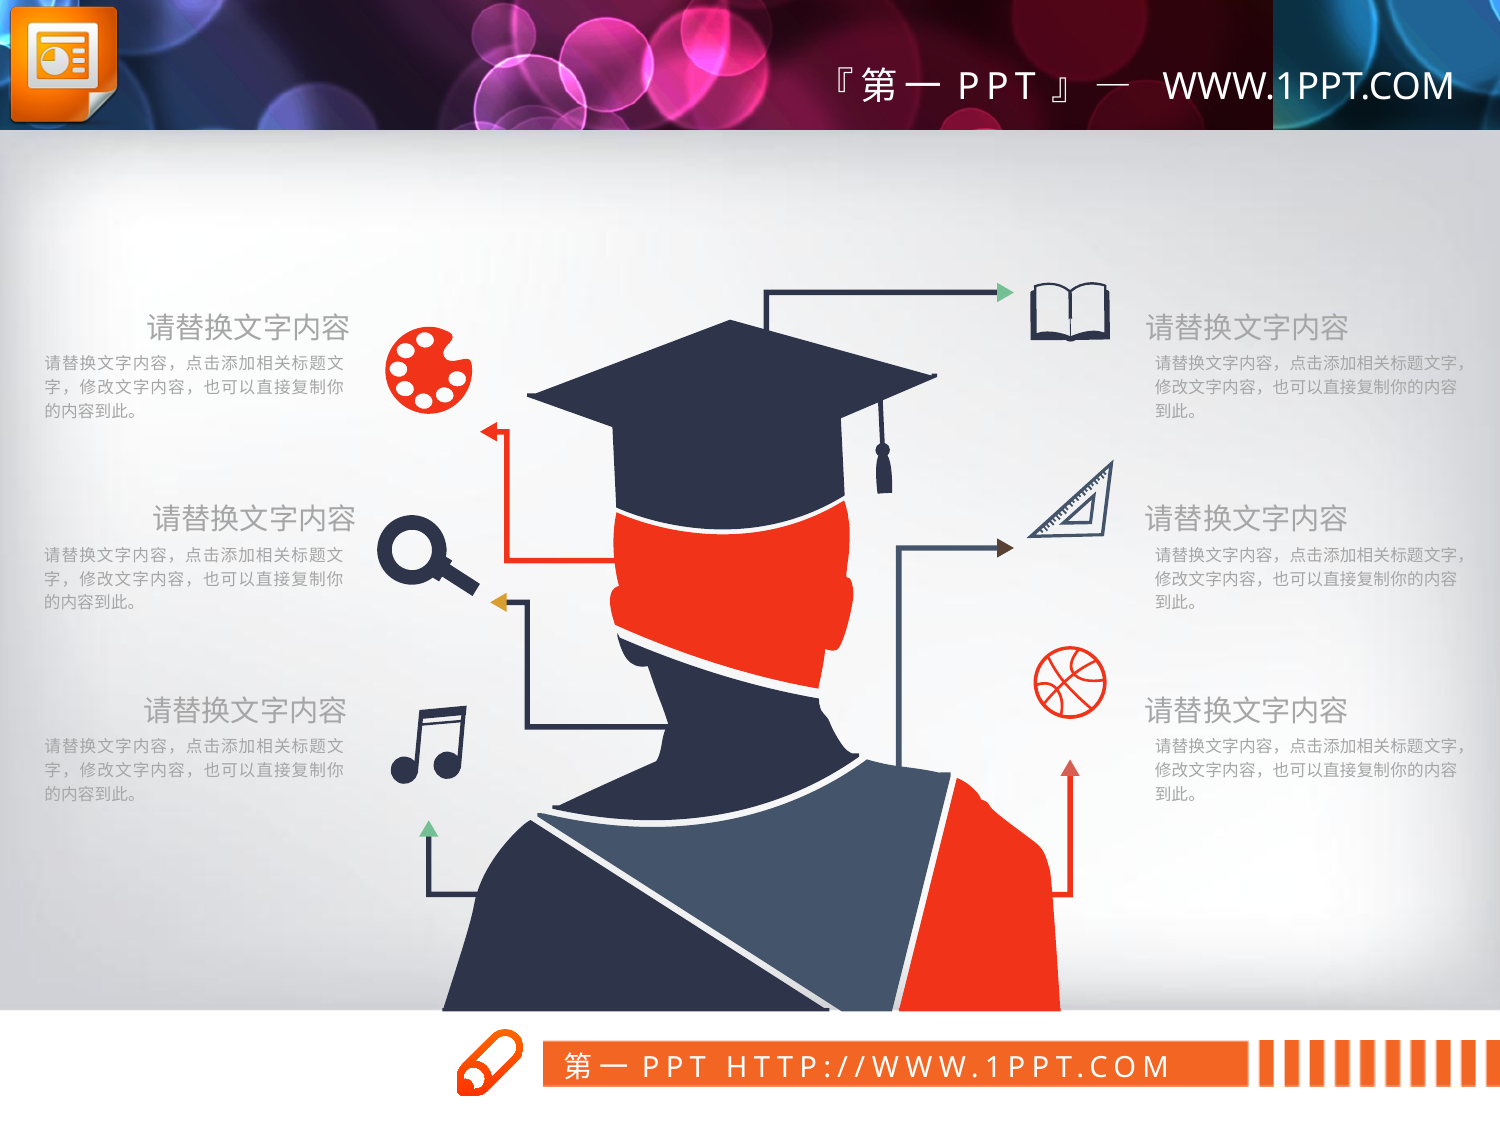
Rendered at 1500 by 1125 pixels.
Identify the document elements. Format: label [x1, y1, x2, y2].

text_box [29, 486, 362, 591]
text_box [1139, 295, 1473, 400]
picture [543, 1040, 1500, 1087]
text_box [29, 677, 360, 783]
picture [0, 0, 1500, 1012]
text_box [1139, 486, 1473, 591]
text_box [372, 281, 1114, 1012]
text_box [1139, 677, 1473, 783]
text_box [29, 295, 360, 400]
